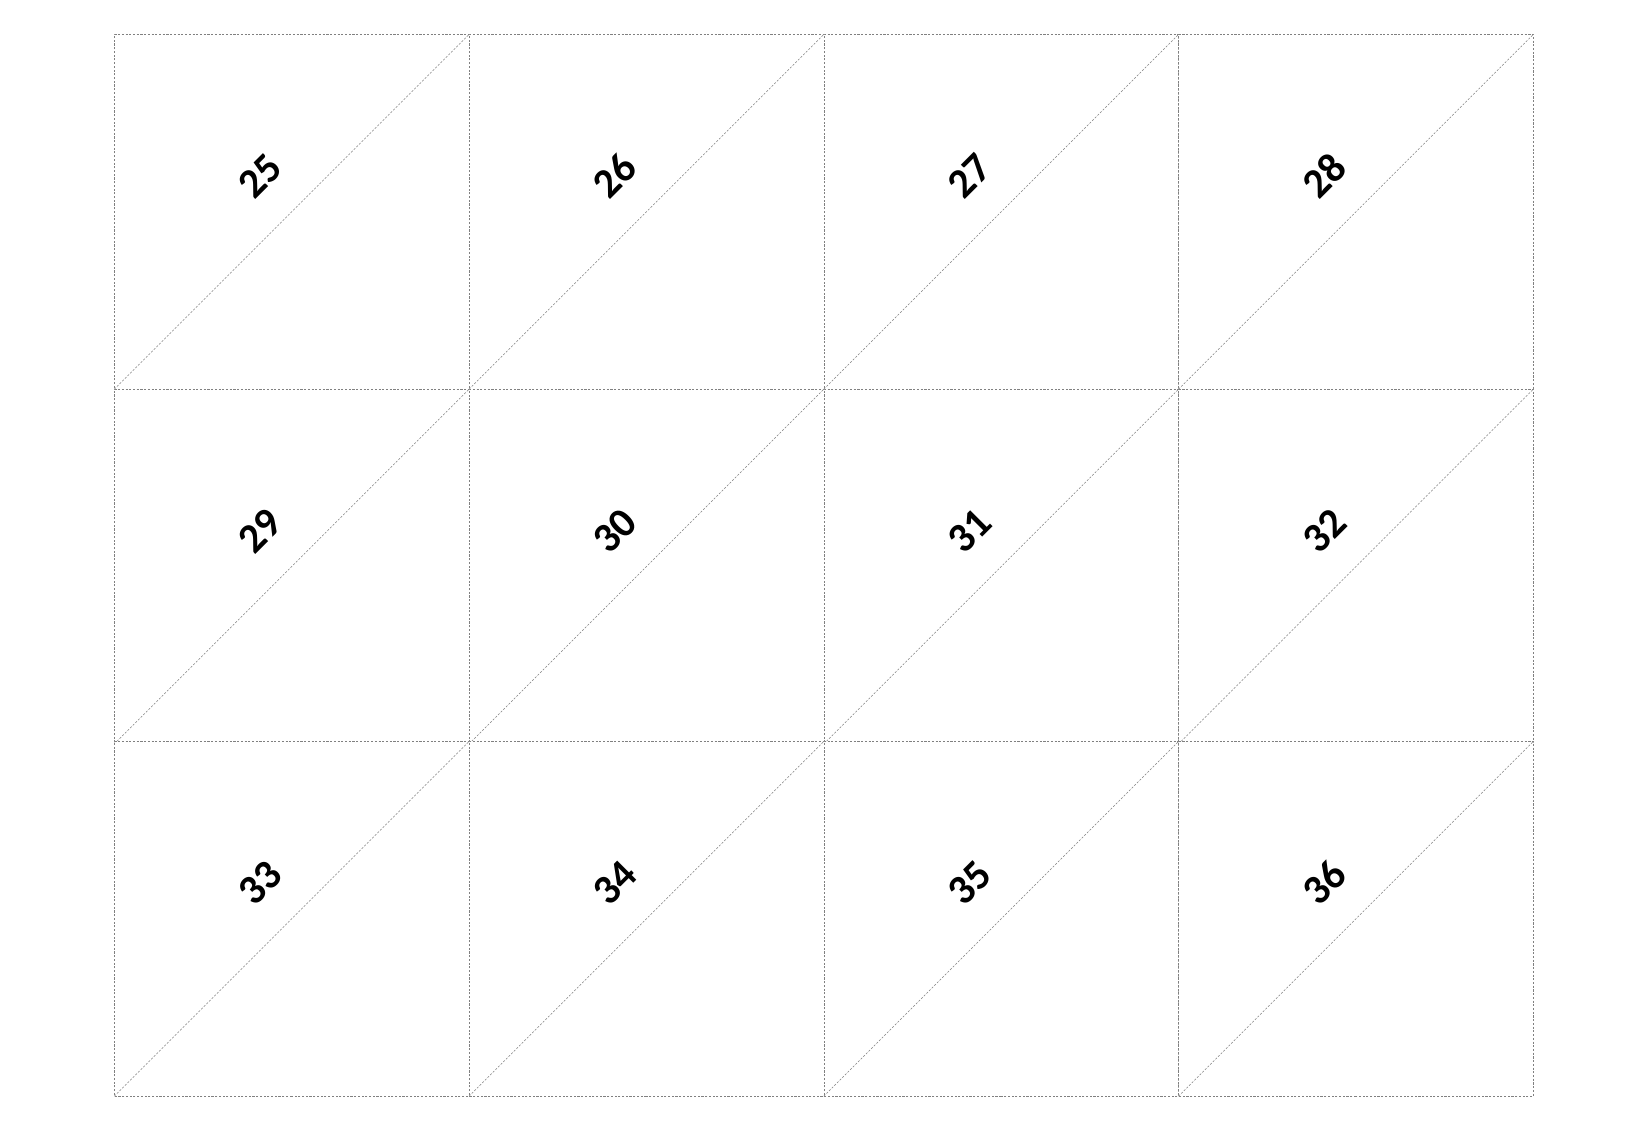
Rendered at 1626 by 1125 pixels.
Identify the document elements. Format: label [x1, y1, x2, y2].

text_box [468, 388, 822, 739]
text_box [823, 34, 1176, 387]
text_box [468, 34, 821, 387]
text_box [114, 388, 467, 740]
text_box [114, 741, 466, 1097]
text_box [1178, 34, 1534, 388]
text_box [823, 741, 1176, 1097]
text_box [1178, 388, 1534, 740]
text_box [1178, 741, 1534, 1097]
text_box [823, 388, 1177, 739]
text_box [468, 741, 821, 1097]
text_box [114, 34, 466, 388]
